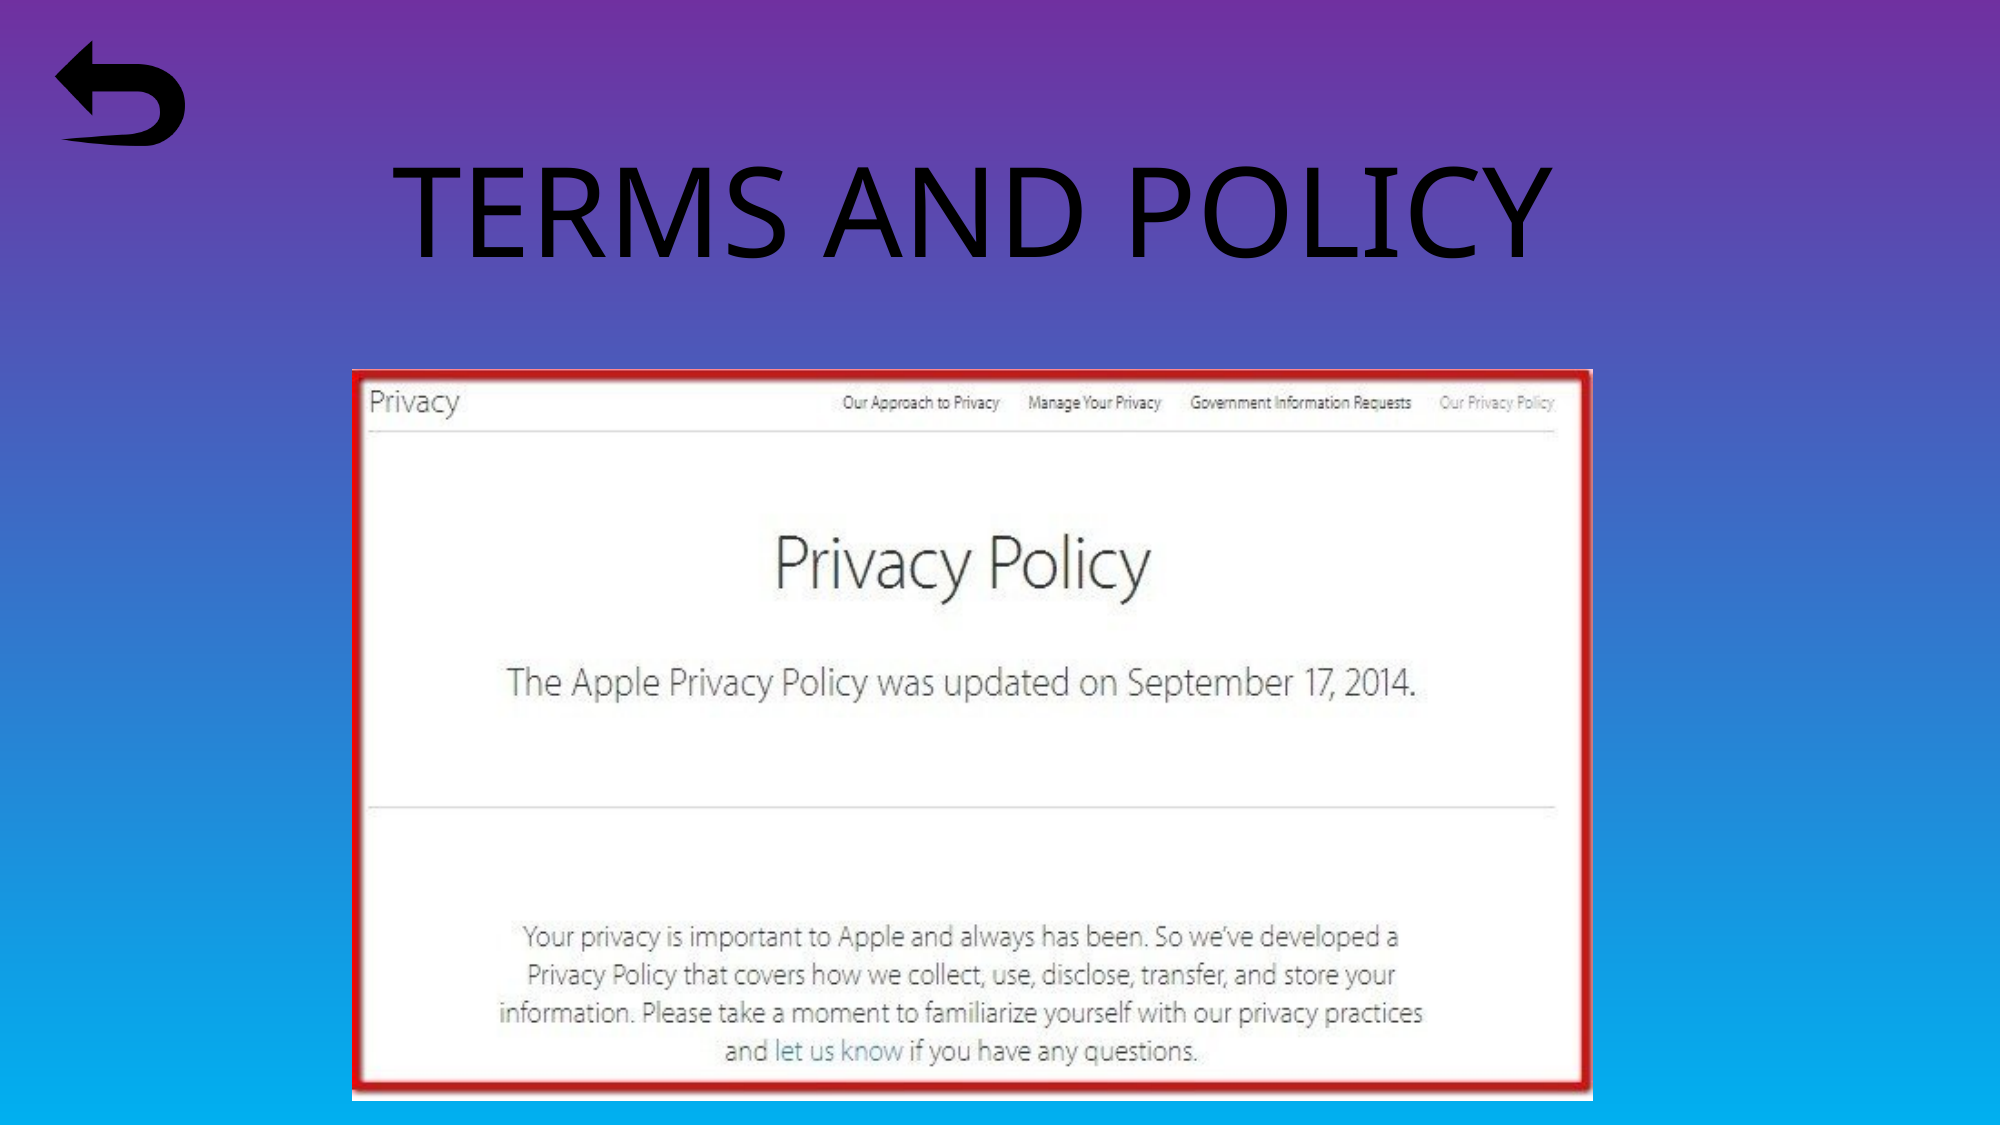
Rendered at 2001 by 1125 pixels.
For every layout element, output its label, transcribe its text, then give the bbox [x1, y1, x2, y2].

title TERMS AND POLICY [222, 122, 1723, 293]
picture [0, 369, 2000, 1100]
picture [45, 18, 196, 169]
